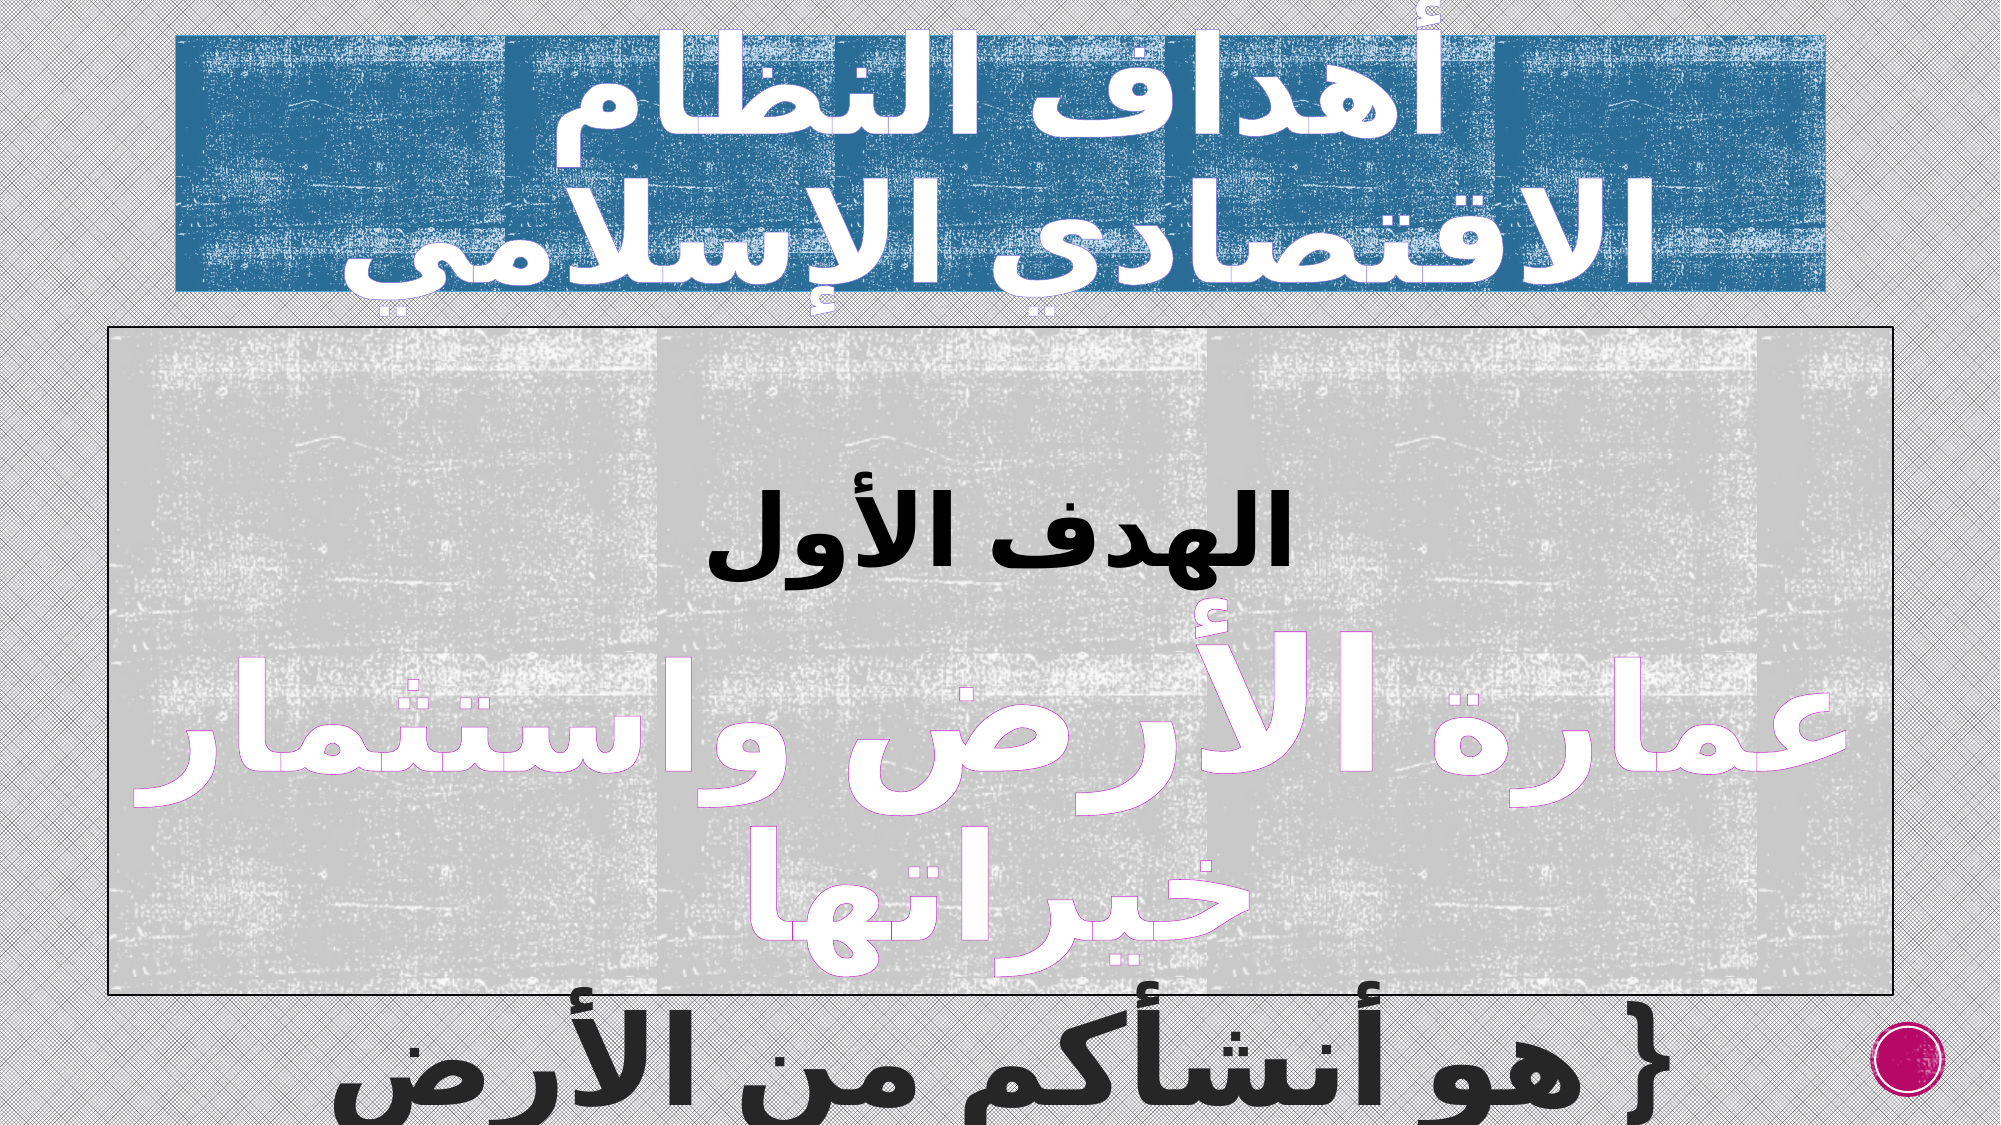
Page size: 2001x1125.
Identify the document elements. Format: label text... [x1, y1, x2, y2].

title أهداف النظام الاقتصادي الإسلامي [175, 35, 1826, 292]
list الهدف الأول عمارة الأرض واستثمار خيراتها { هو أنشأكم من الأرض واستعمركم فيها } [107, 326, 1894, 996]
